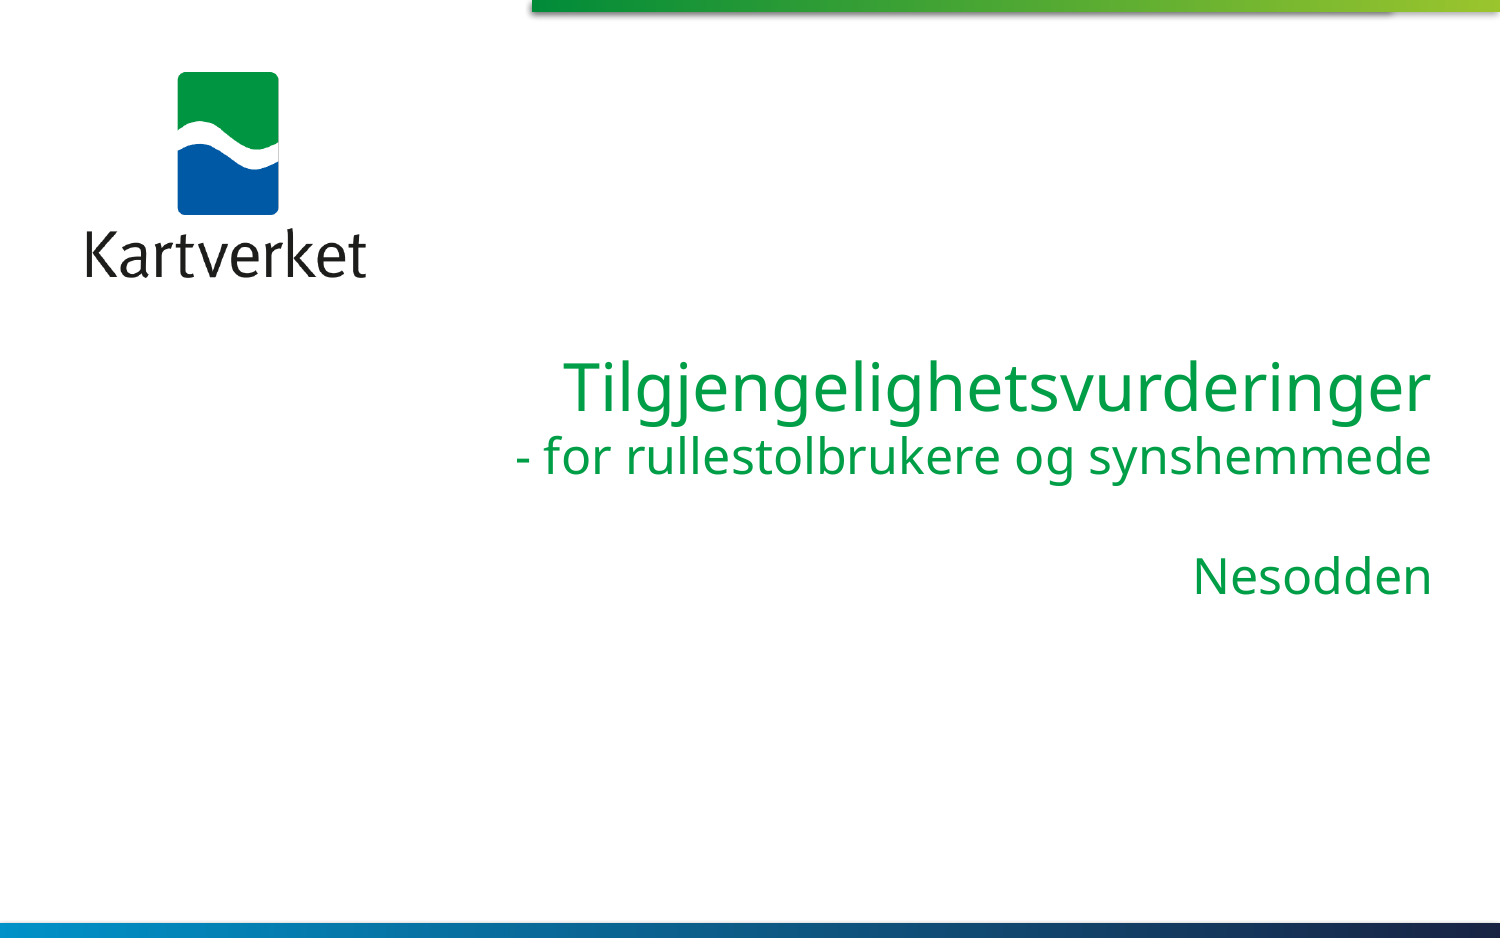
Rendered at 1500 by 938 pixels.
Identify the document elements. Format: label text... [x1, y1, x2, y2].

text_box Tilgjengelighetsvurderinger - for rullestolbrukere og synshemmede Nesodden [66, 337, 1449, 613]
